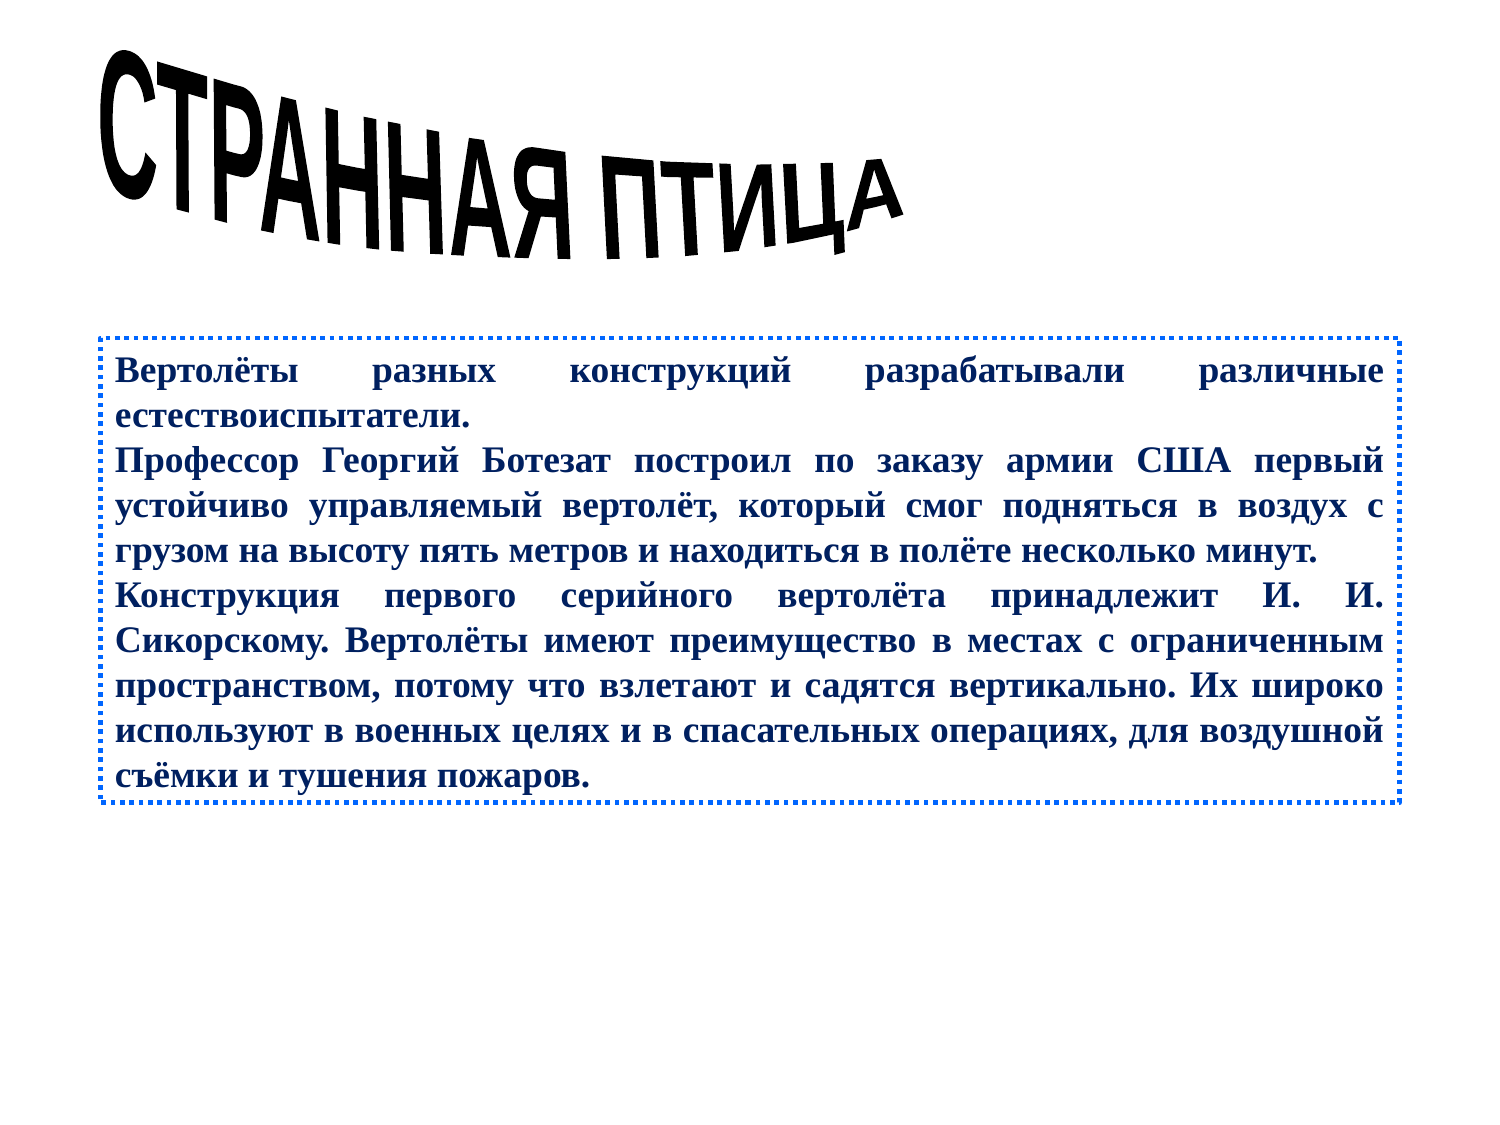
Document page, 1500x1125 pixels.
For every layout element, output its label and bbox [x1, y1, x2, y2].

text_box [100, 41, 1400, 823]
